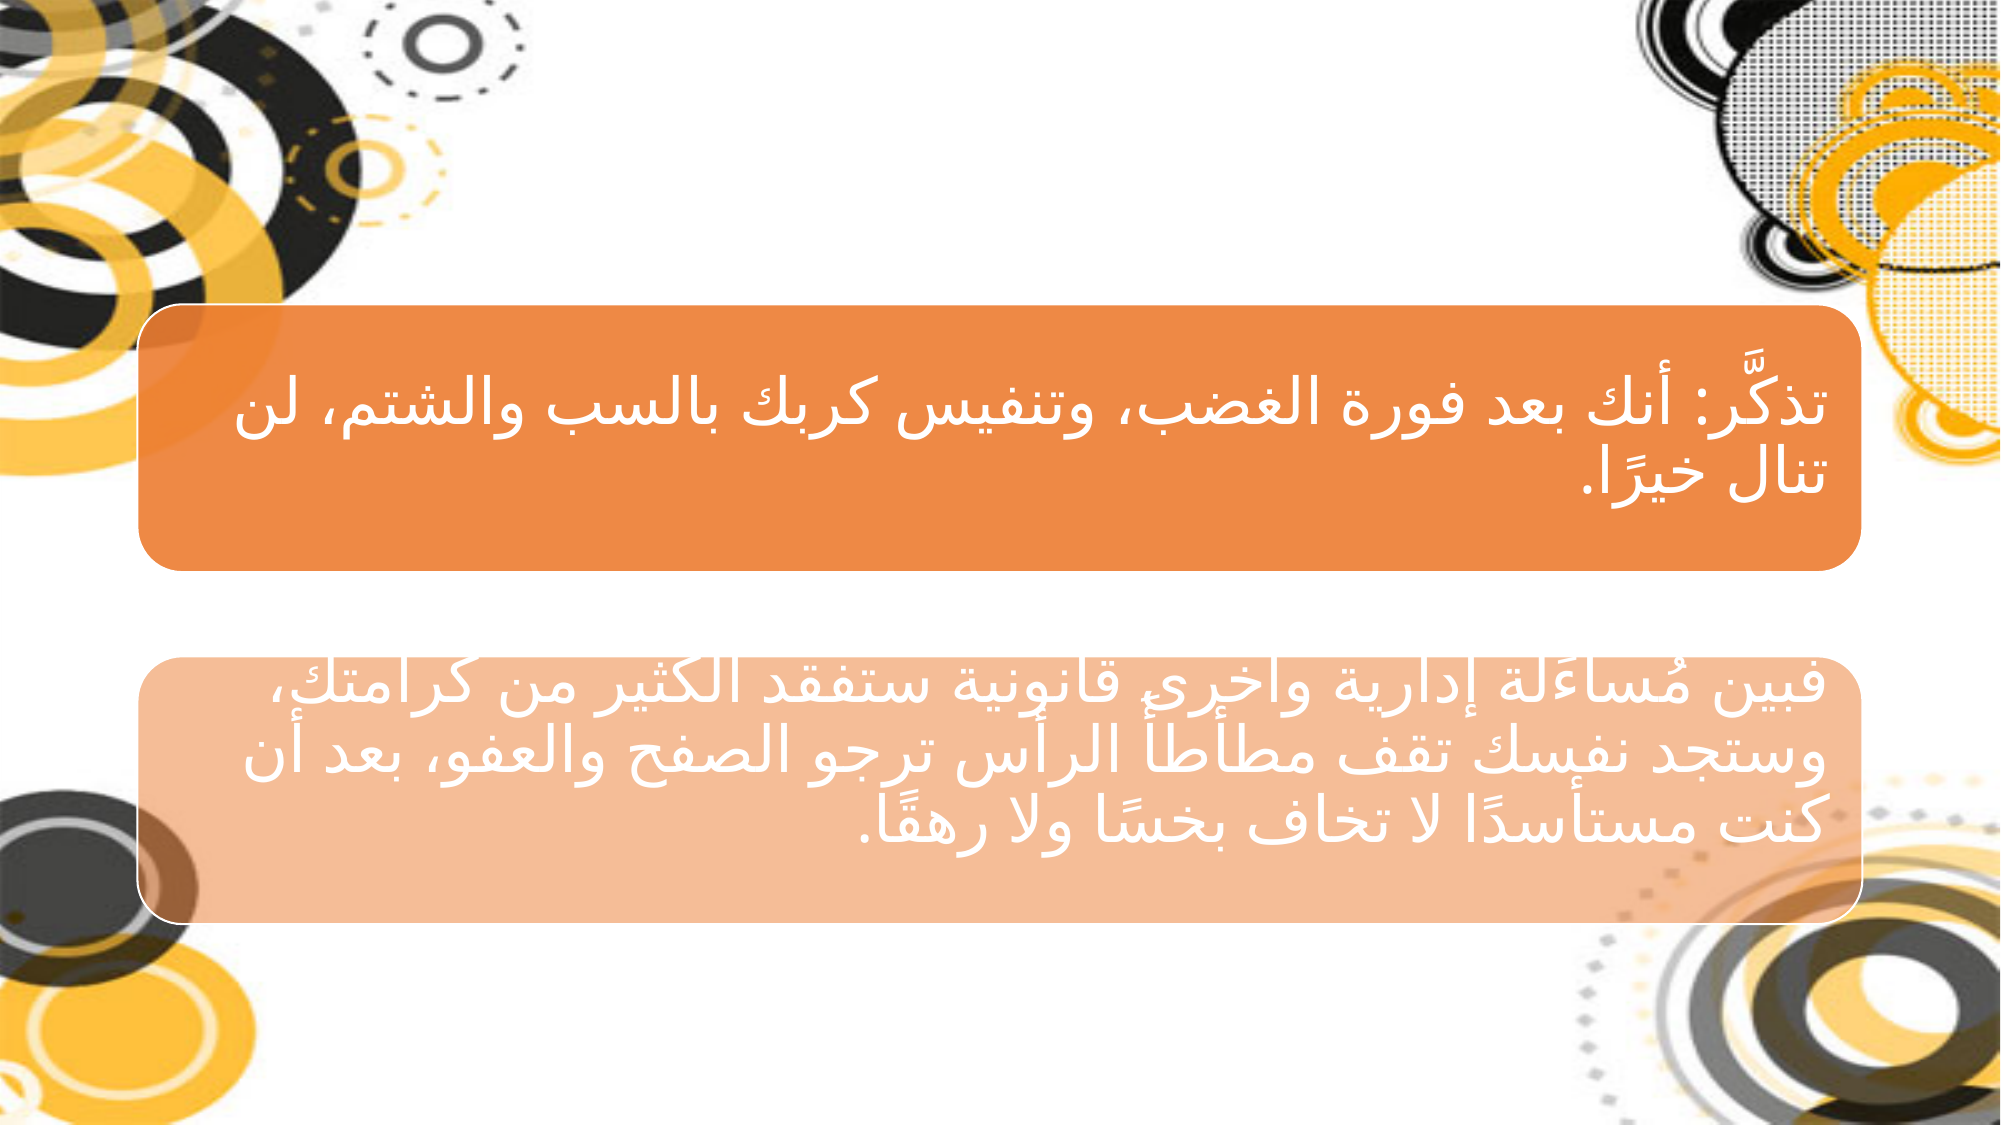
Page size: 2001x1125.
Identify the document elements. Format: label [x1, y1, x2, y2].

picture [0, 0, 2001, 1125]
list [137, 299, 1863, 1014]
